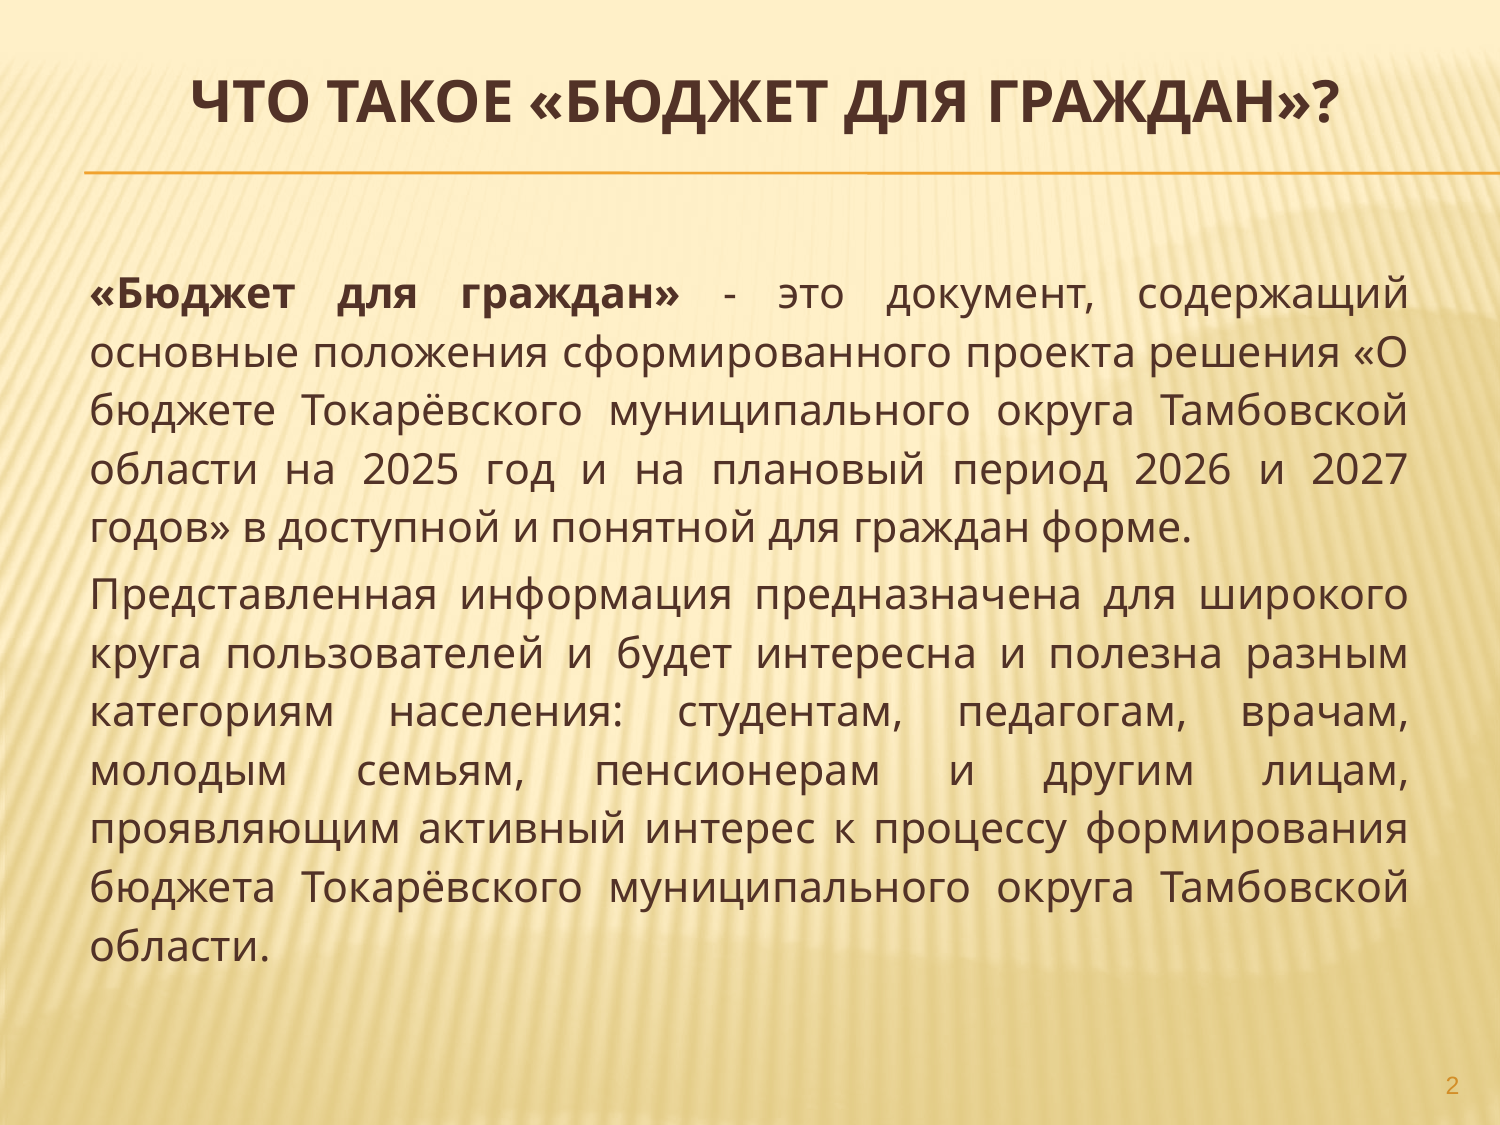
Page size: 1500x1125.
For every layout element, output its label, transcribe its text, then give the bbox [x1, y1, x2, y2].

slide_number 2 [1350, 1061, 1475, 1103]
list «Бюджет для граждан» - это документ, содержащий основные положения сформированного проекта решения «О бюджете Токарёвского муниципального округа Тамбовской области на 2025 год и на плановый период 2026 и 2027 годов» в доступной и понятной для граждан форме. Представленная информация предназначена для широкого круга пользователей и будет интересна и полезна разным категориям населения: студентам, педагогам, врачам, молодым семьям, пенсионерам и другим лицам, проявляющим активный интерес к процессу формирования бюджета Токарёвского муниципального округа Тамбовской области. [75, 255, 1425, 988]
title Что такое «Бюджет для граждан»? [53, 30, 1479, 169]
